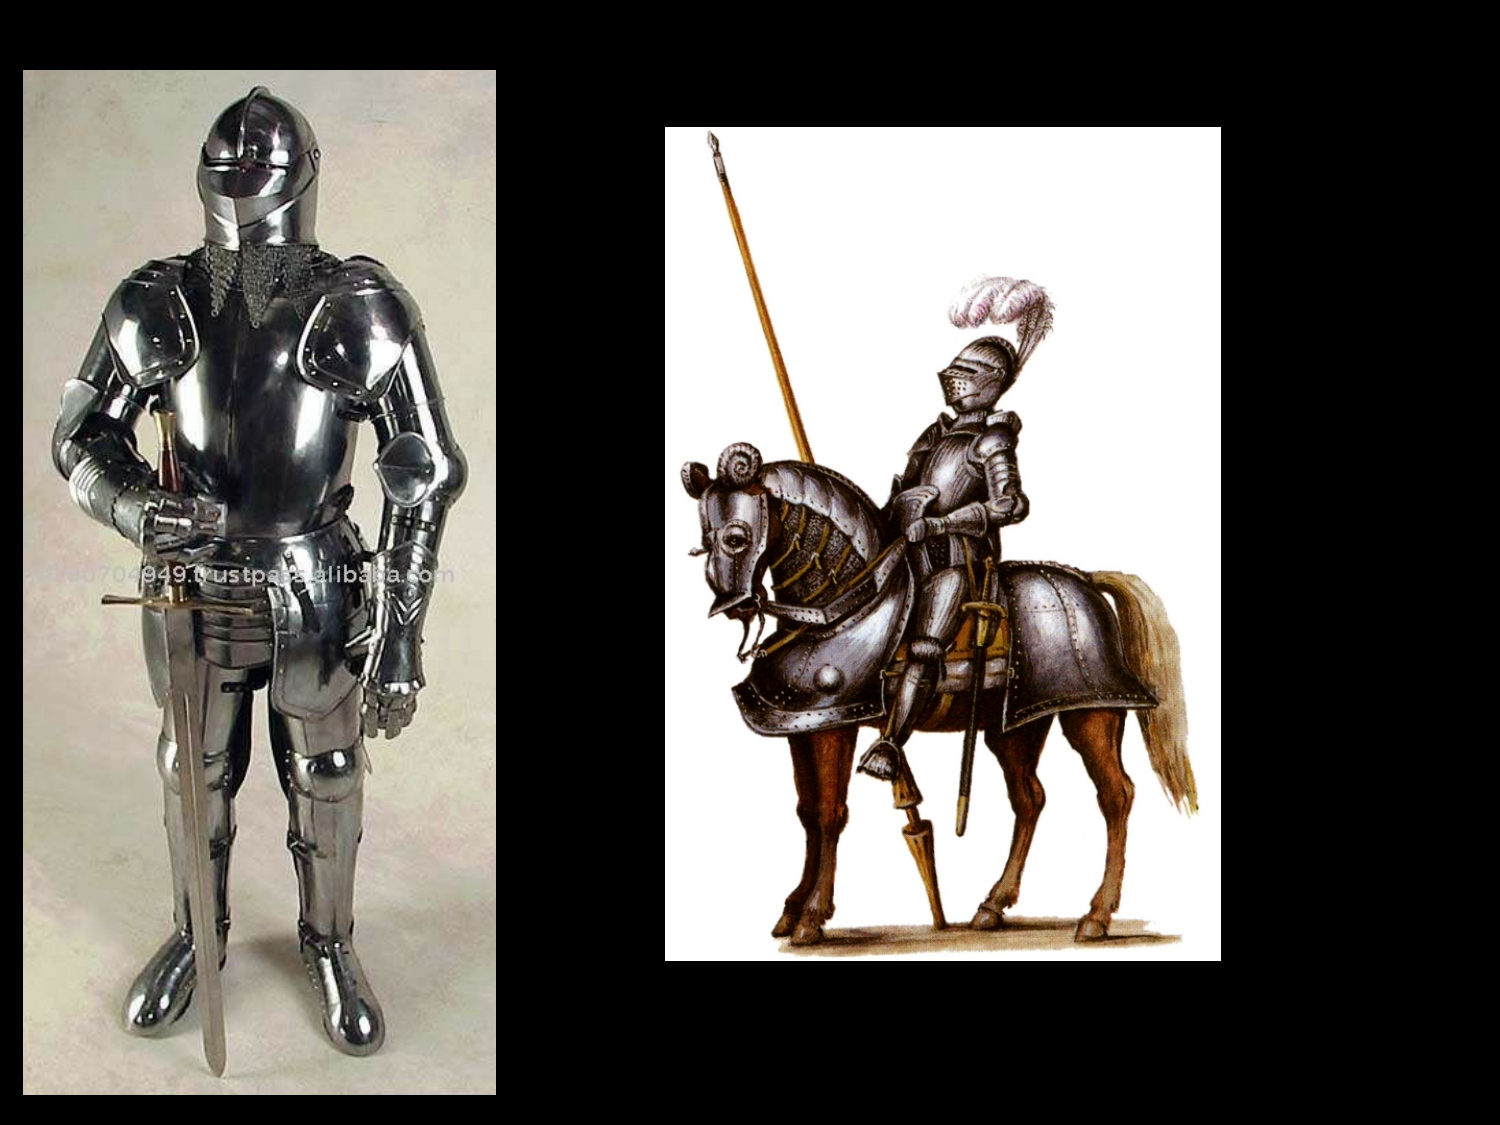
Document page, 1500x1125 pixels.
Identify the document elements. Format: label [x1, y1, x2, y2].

picture [665, 126, 1222, 961]
picture [22, 69, 496, 1095]
